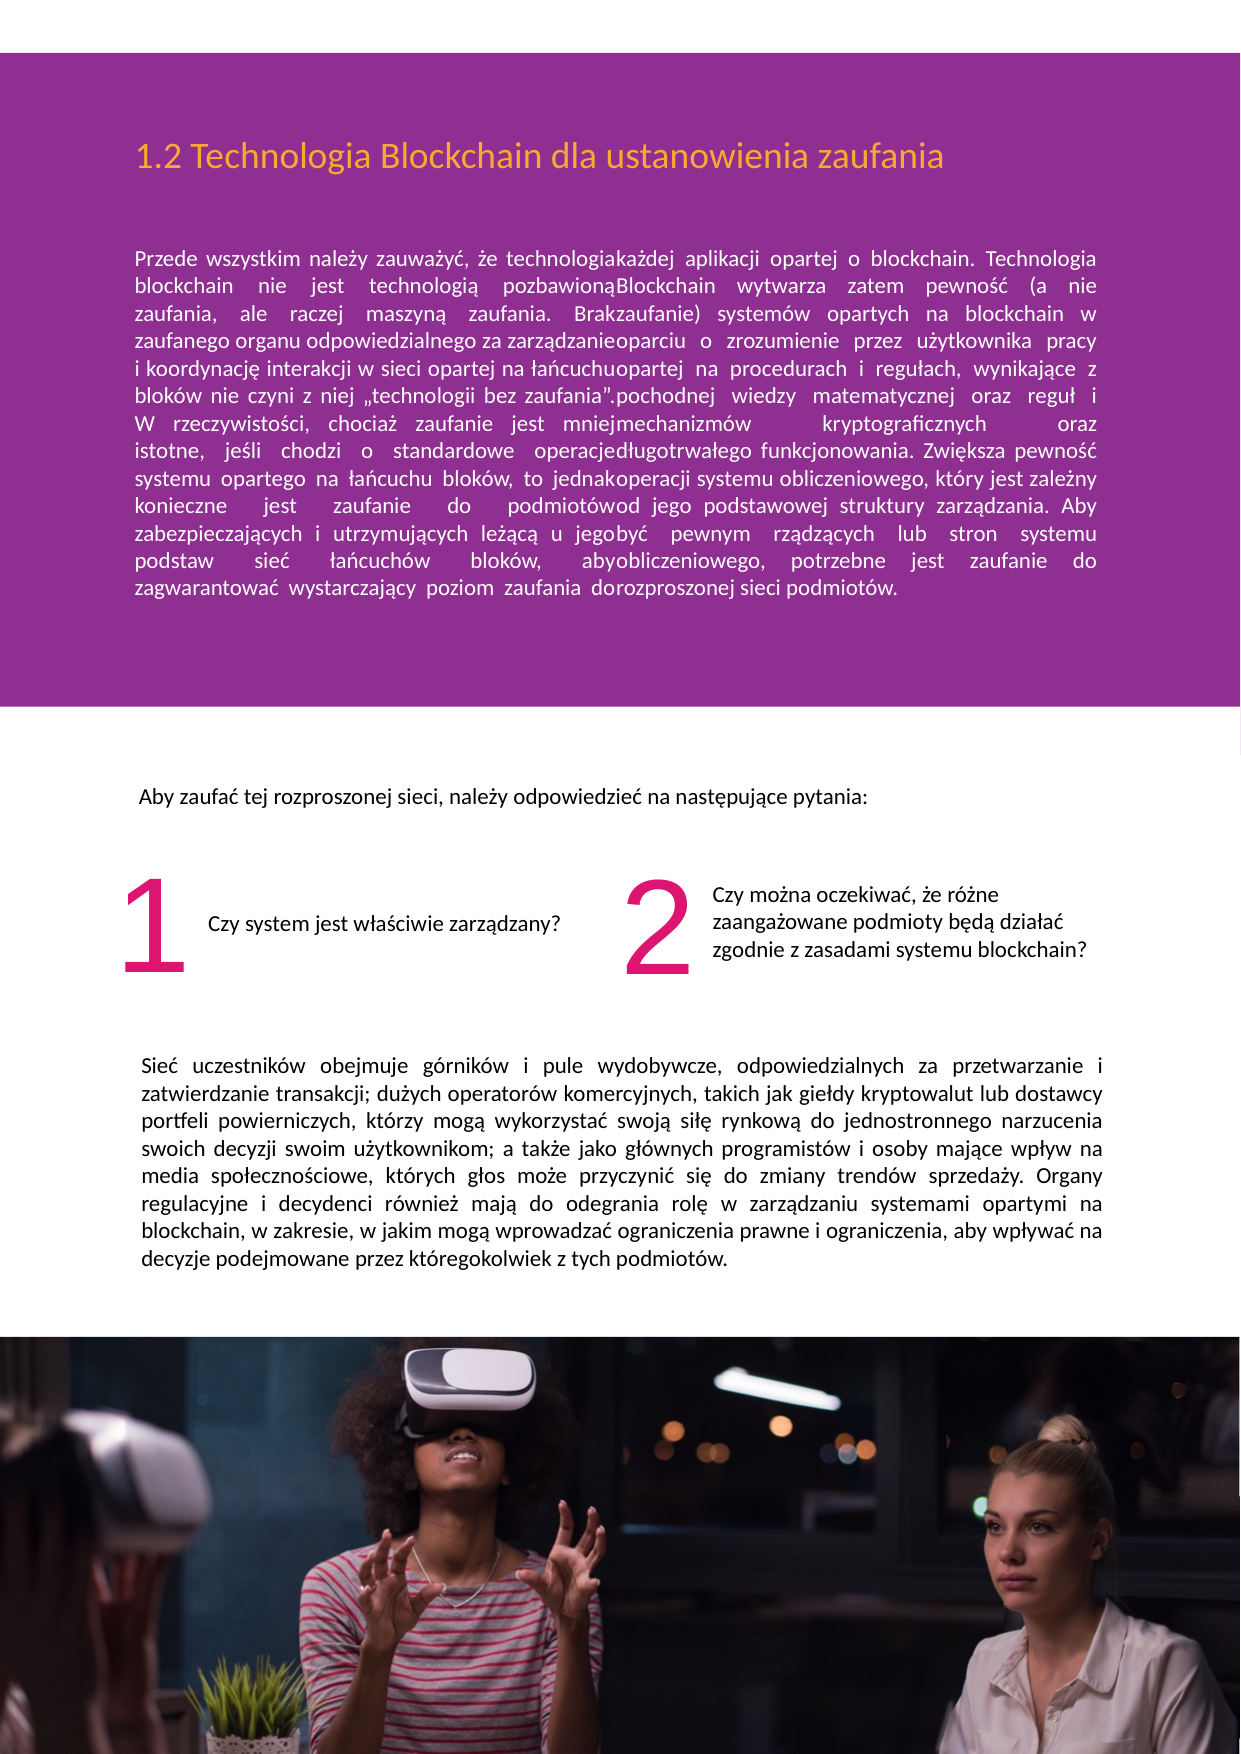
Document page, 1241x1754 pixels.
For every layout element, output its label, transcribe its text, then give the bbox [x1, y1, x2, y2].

text_box 1 [100, 830, 209, 1008]
text_box Czy system jest właściwie zarządzany? [209, 900, 578, 947]
text_box 1.2 Technologia Blockchain dla ustanowienia zaufania [119, 123, 1113, 201]
list Przede wszystkim należy zauważyć, że technologia blockchain nie jest technologią pozbawioną zaufania, ale raczej maszyną zaufania. Brak zaufanego organu odpowiedzialnego za zarządzanie i koordynację interakcji w sieci opartej na łańcuchu bloków nie czyni z niej „technologii bez zaufania”. W rzeczywistości, chociaż zaufanie jest mniej istotne, jeśli chodzi o standardowe operacje systemu opartego na łańcuchu bloków, to jednak konieczne jest zaufanie do podmiotów zabezpieczających i utrzymujących leżącą u jego podstaw sieć łańcuchów bloków, aby zagwarantować wystarczający poziom zaufania do każdej aplikacji opartej o blockchain. Technologia Blockchain wytwarza zatem pewność (a nie zaufanie) systemów opartych na blockchain w oparciu o zrozumienie przez użytkownika pracy opartej na procedurach i regułach, wynikające z pochodnej wiedzy matematycznej oraz reguł i mechanizmów kryptograficznych oraz długotrwałego funkcjonowania. Zwiększa pewność operacji systemu obliczeniowego, który jest zależny od jego podstawowej struktury zarządzania. Aby być pewnym rządzących lub stron systemu obliczeniowego, potrzebne jest zaufanie do rozproszonej sieci podmiotów. [119, 236, 1113, 613]
text_box Aby zaufać tej rozproszonej sieci, należy odpowiedzieć na następujące pytania: [123, 774, 1117, 829]
text_box Czy można oczekiwać, że różne zaangażowane podmioty będą działać zgodnie z zasadami systemu blockchain? [713, 872, 1110, 927]
picture [0, 1336, 1241, 1754]
text_box 2 [605, 831, 713, 1010]
text_box Sieć uczestników obejmuje górników i pule wydobywcze, odpowiedzialnych za przetwarzanie i zatwierdzanie transakcji; dużych operatorów komercyjnych, takich jak giełdy kryptowalut lub dostawcy portfeli powierniczych, którzy mogą wykorzystać swoją siłę rynkową do jednostronnego narzucenia swoich decyzji swoim użytkownikom; a także jako głównych programistów i osoby mające wpływ na media społecznościowe, których głos może przyczynić się do zmiany trendów sprzedaży. Organy regulacyjne i decydenci również mają do odegrania rolę w zarządzaniu systemami opartymi na blockchain, w zakresie, w jakim mogą wprowadzać ograniczenia prawne i ograniczenia, aby wpływać na decyzje podejmowane przez któregokolwiek z tych podmiotów. [126, 1043, 1120, 1336]
text_box [0, 706, 1241, 998]
